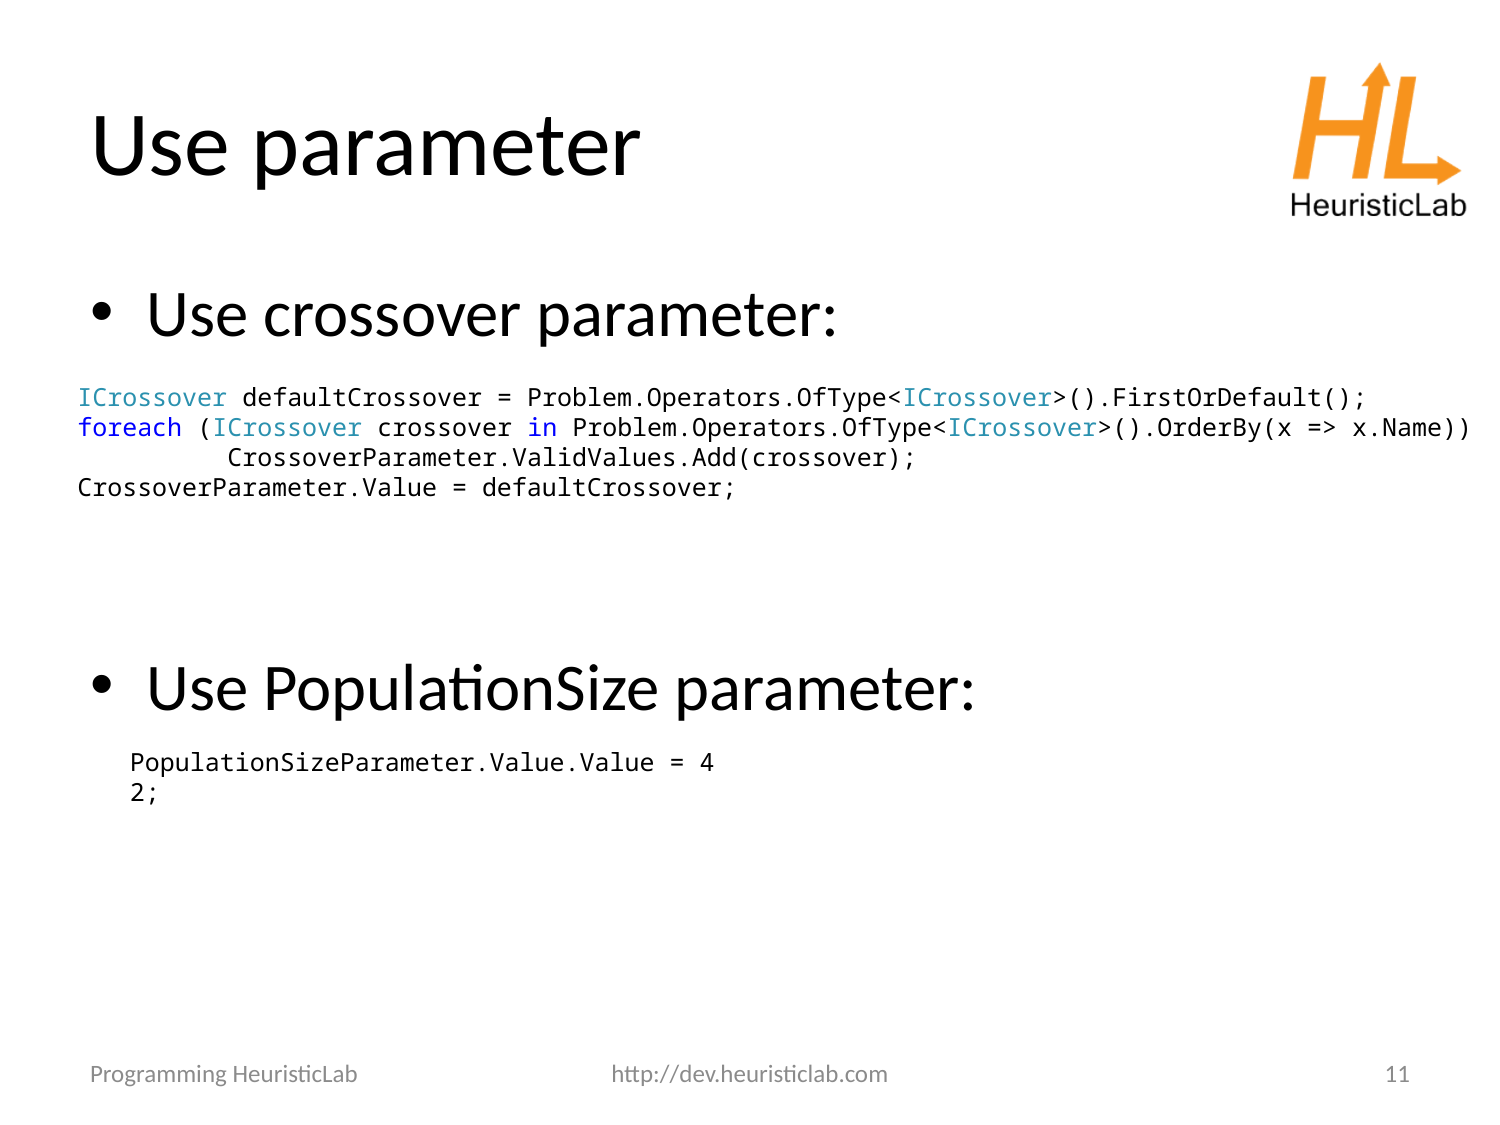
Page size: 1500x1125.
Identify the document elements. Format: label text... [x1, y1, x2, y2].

text_box PopulationSizeParameter.Value.Value = 42; [114, 738, 735, 814]
title Use parameter [75, 45, 1282, 233]
picture [1281, 27, 1474, 244]
list Use crossover parameter: Use PopulationSize parameter: [75, 262, 1117, 374]
slide_number 11 [1074, 1042, 1425, 1103]
text_box ICrossover defaultCrossover = Problem.Operators.OfType<ICrossover>().FirstOrDefault(); foreach (ICrossover crossover in Problem.Operators.OfType<ICrossover>().OrderBy(x => x.Name)) CrossoverParameter.ValidValues.Add(crossover); CrossoverParameter.Value = defaultCrossover; [62, 374, 1500, 509]
footer http://dev.heuristiclab.com [512, 1042, 988, 1103]
list Use crossover parameter: Use PopulationSize parameter: [75, 509, 1117, 1005]
slide_number Programming HeuristicLab [75, 1042, 425, 1103]
